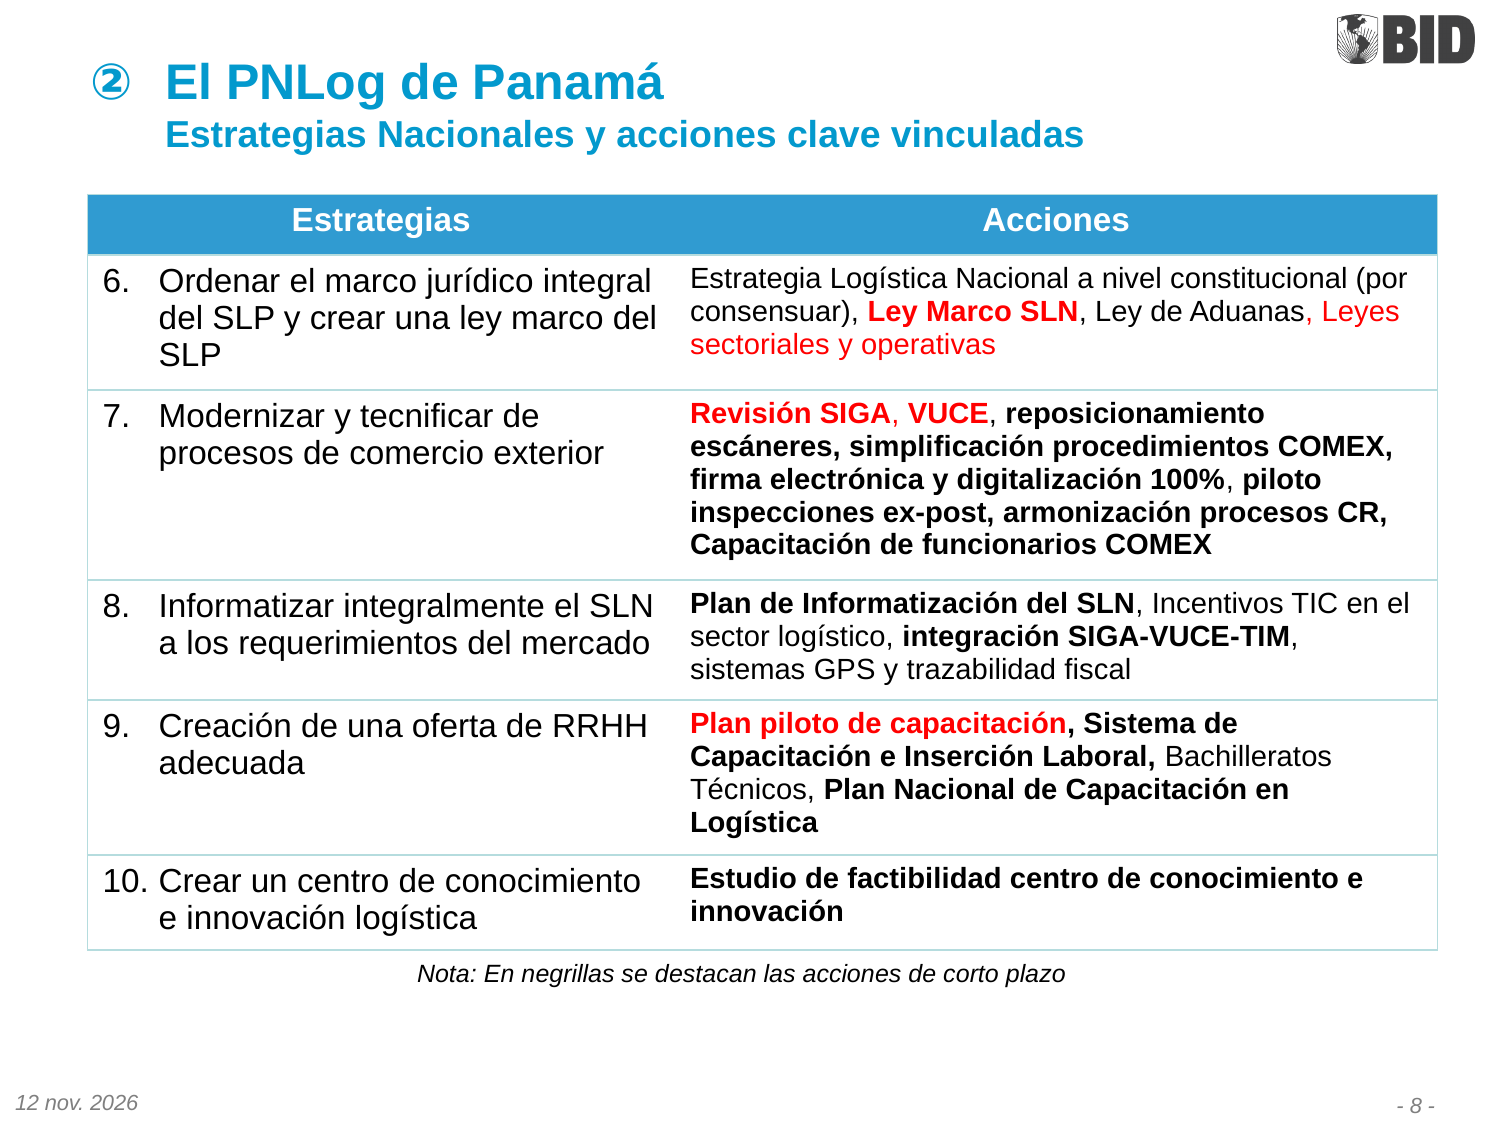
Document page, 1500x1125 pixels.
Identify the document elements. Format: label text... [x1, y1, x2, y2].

table_header Acciones [675, 195, 1437, 254]
table_cell Revisión SIGA, VUCE, reposicionamiento escáneres, simplificación procedimientos COMEX, firma electrónica y digitalización 100%, piloto inspecciones ex-post, armonización procesos CR, Capacitación de funcionarios COMEX [675, 391, 1437, 579]
slide_number - 8 - [1312, 1084, 1451, 1125]
text_box Nota: En negrillas se destacan las acciones de corto plazo [402, 950, 1083, 995]
table_cell Ordenar el marco jurídico integral del SLP y crear una ley marco del SLP [88, 256, 675, 389]
table_cell Estudio de factibilidad centro de conocimiento e innovación [675, 856, 1437, 949]
table_cell Estrategia Logística Nacional a nivel constitucional (por consensuar), Ley Marco SLN, Ley de Aduanas, Leyes sectoriales y operativas [675, 256, 1437, 389]
table_cell Plan de Informatización del SLN, Incentivos TIC en el sector logístico, integración SIGA-VUCE-TIM, sistemas GPS y trazabilidad fiscal [675, 581, 1437, 699]
table_cell Plan piloto de capacitación, Sistema de Capacitación e Inserción Laboral, Bachilleratos Técnicos, Plan Nacional de Capacitación en Logística [675, 701, 1437, 854]
table_cell Informatizar integralmente el SLN a los requerimientos del mercado [88, 581, 675, 699]
picture [1413, 14, 1475, 64]
title El PNLog de Panamá Estrategias Nacionales y acciones clave vinculadas [75, 0, 1413, 205]
slide_number 02-15 [0, 1080, 163, 1125]
table_cell Crear un centro de conocimiento e innovación logística [88, 856, 675, 949]
table_cell Creación de una oferta de RRHH adecuada [88, 701, 675, 854]
table_header Estrategias [88, 195, 675, 254]
table_cell Modernizar y tecnificar de procesos de comercio exterior [88, 391, 675, 579]
